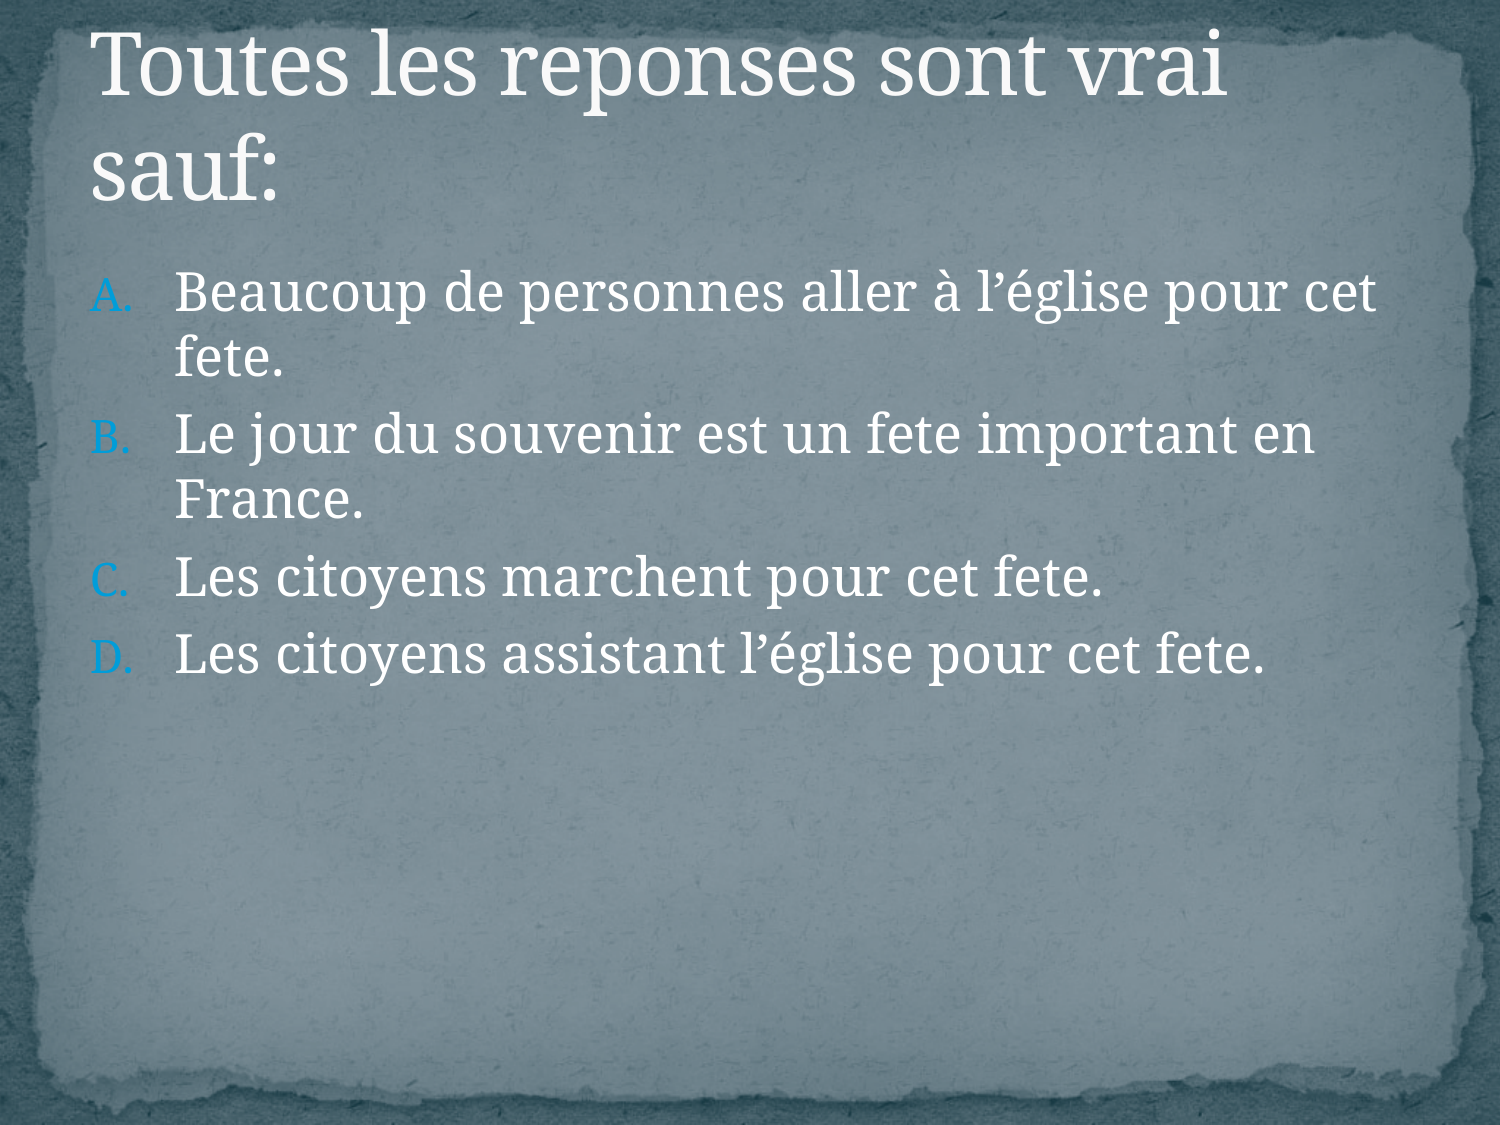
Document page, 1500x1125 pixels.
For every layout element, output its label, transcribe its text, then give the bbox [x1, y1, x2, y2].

title Toutes les reponses sont vrai sauf: [74, 24, 1425, 225]
list Beaucoup de personnes aller à l’église pour cet fete. Le jour du souvenir est un fete important en France. Les citoyens marchent pour cet fete. Les citoyens assistant l’église pour cet fete. [75, 249, 1425, 1000]
